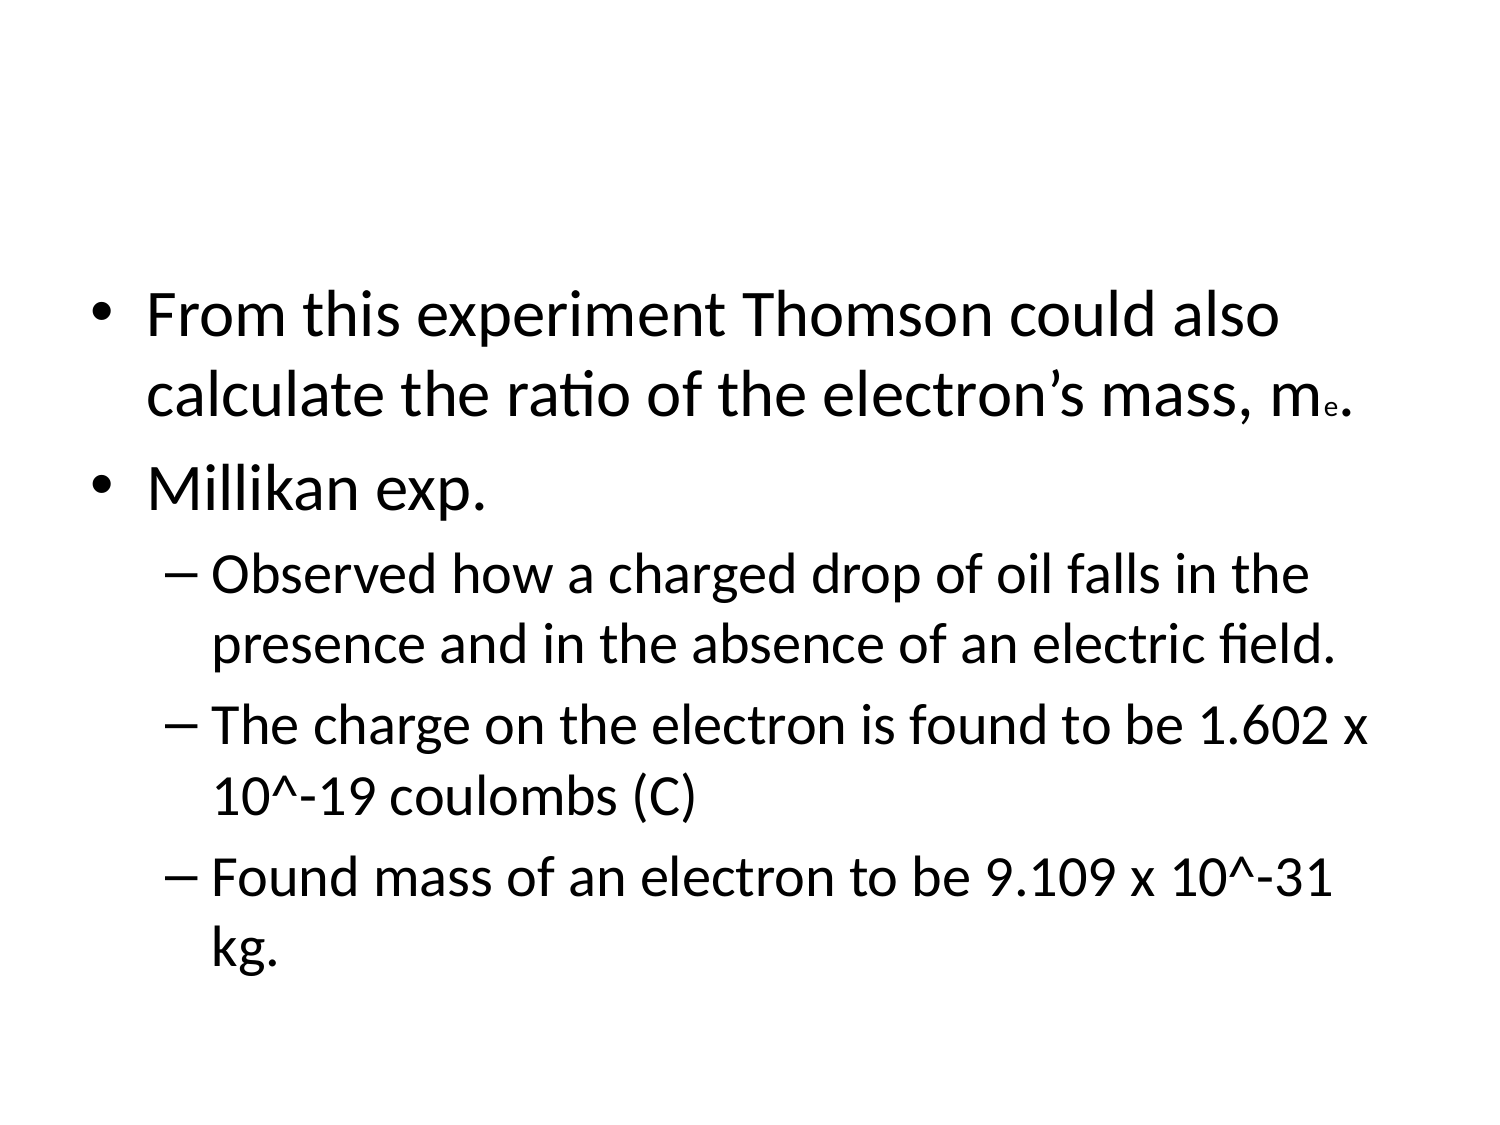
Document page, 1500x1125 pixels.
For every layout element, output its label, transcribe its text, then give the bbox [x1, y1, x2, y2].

list From this experiment Thomson could also calculate the ratio of the electron’s mass, me. Millikan exp. Observed how a charged drop of oil falls in the presence and in the absence of an electric field. The charge on the electron is found to be 1.602 x 10^-19 coulombs (C) Found mass of an electron to be 9.109 x 10^-31 kg. [75, 262, 1425, 1005]
